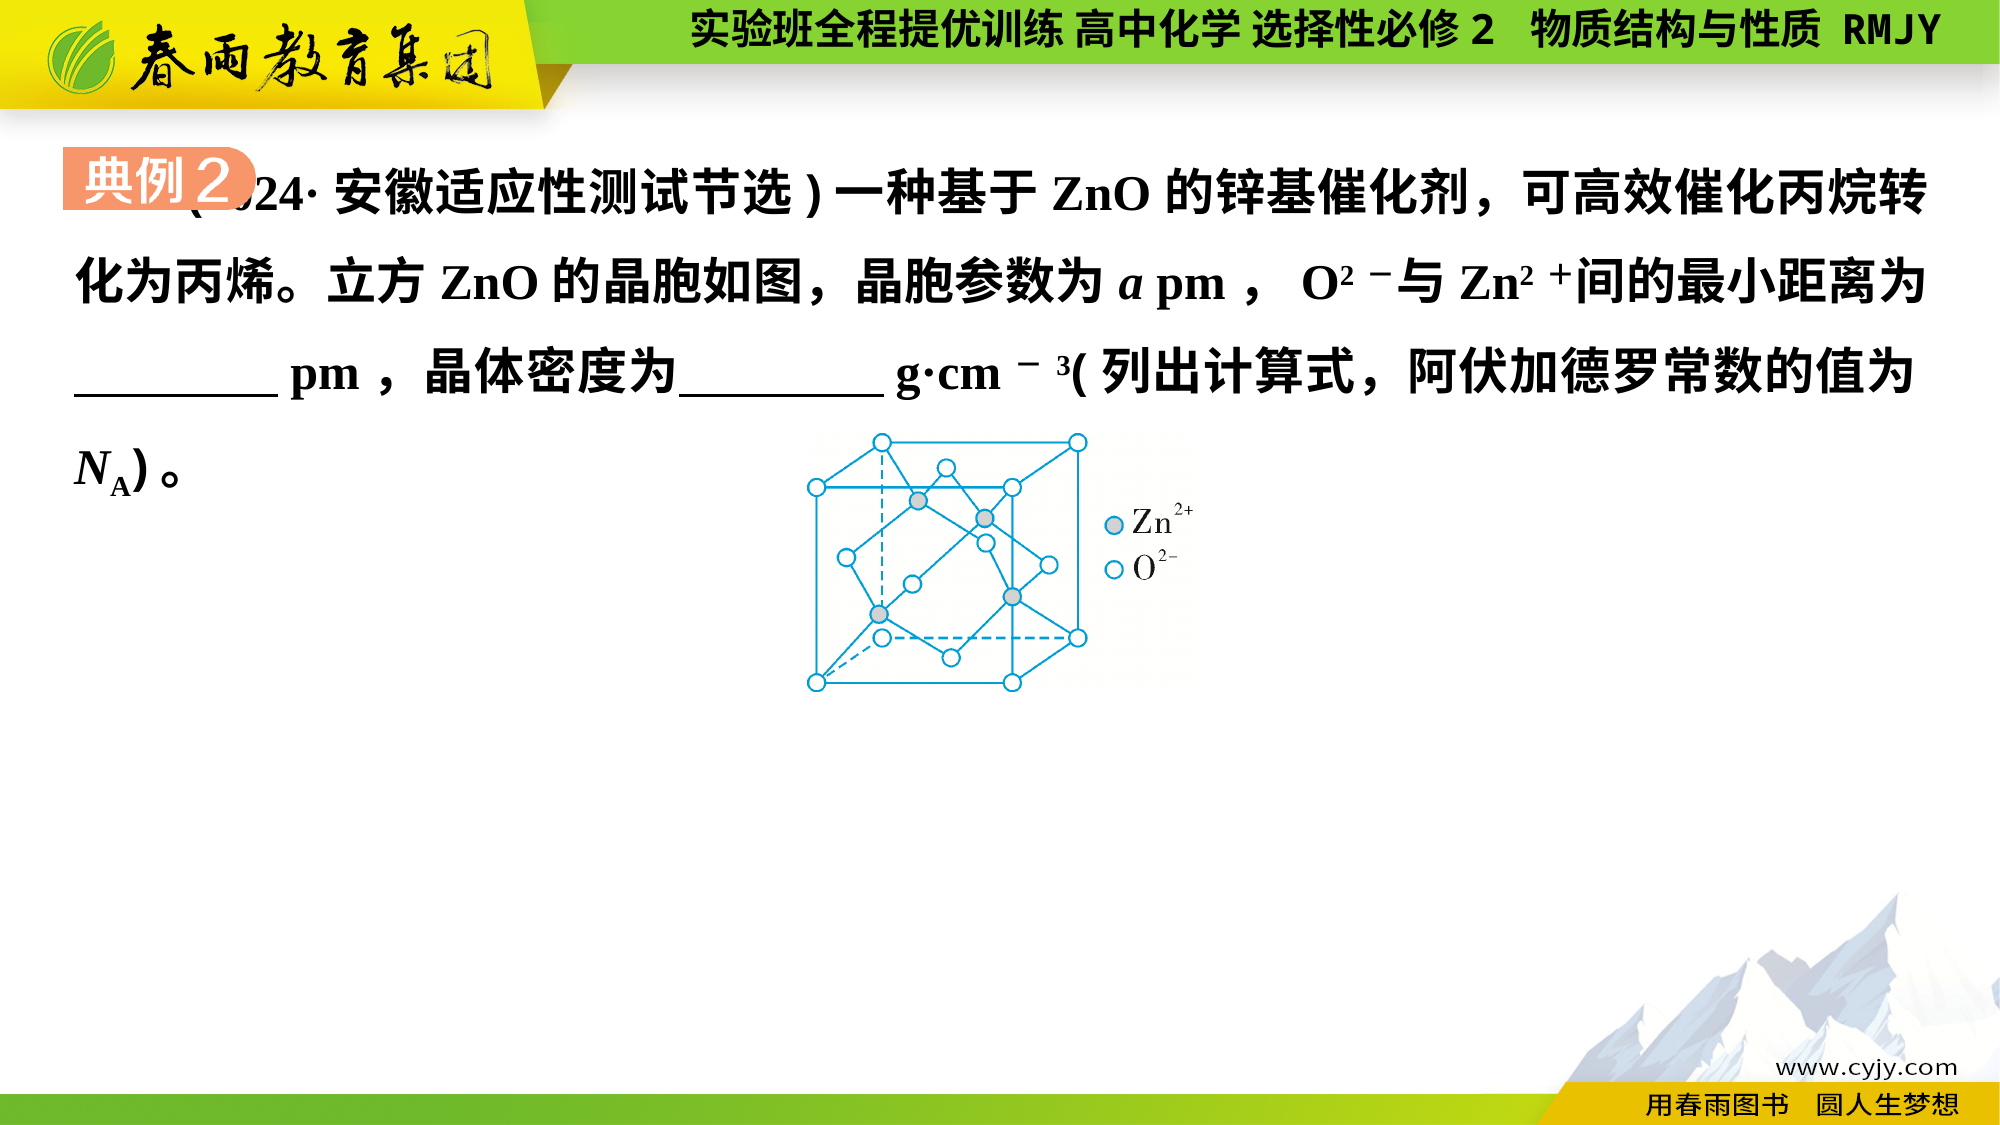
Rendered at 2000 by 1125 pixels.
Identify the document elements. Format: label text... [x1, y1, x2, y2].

list (2024·安徽适应性测试节选)一种基于ZnO的锌基催化剂，可高效催化丙烷转化为丙烯。立方ZnO的晶胞如图，晶胞参数为a pm，O2－与Zn2＋间的最小距离为 pm，晶体密度为 g·cm－3(列出计算式，阿伏加德罗常数的值为NA)。 [59, 122, 1944, 411]
picture [0, 0, 2000, 1125]
